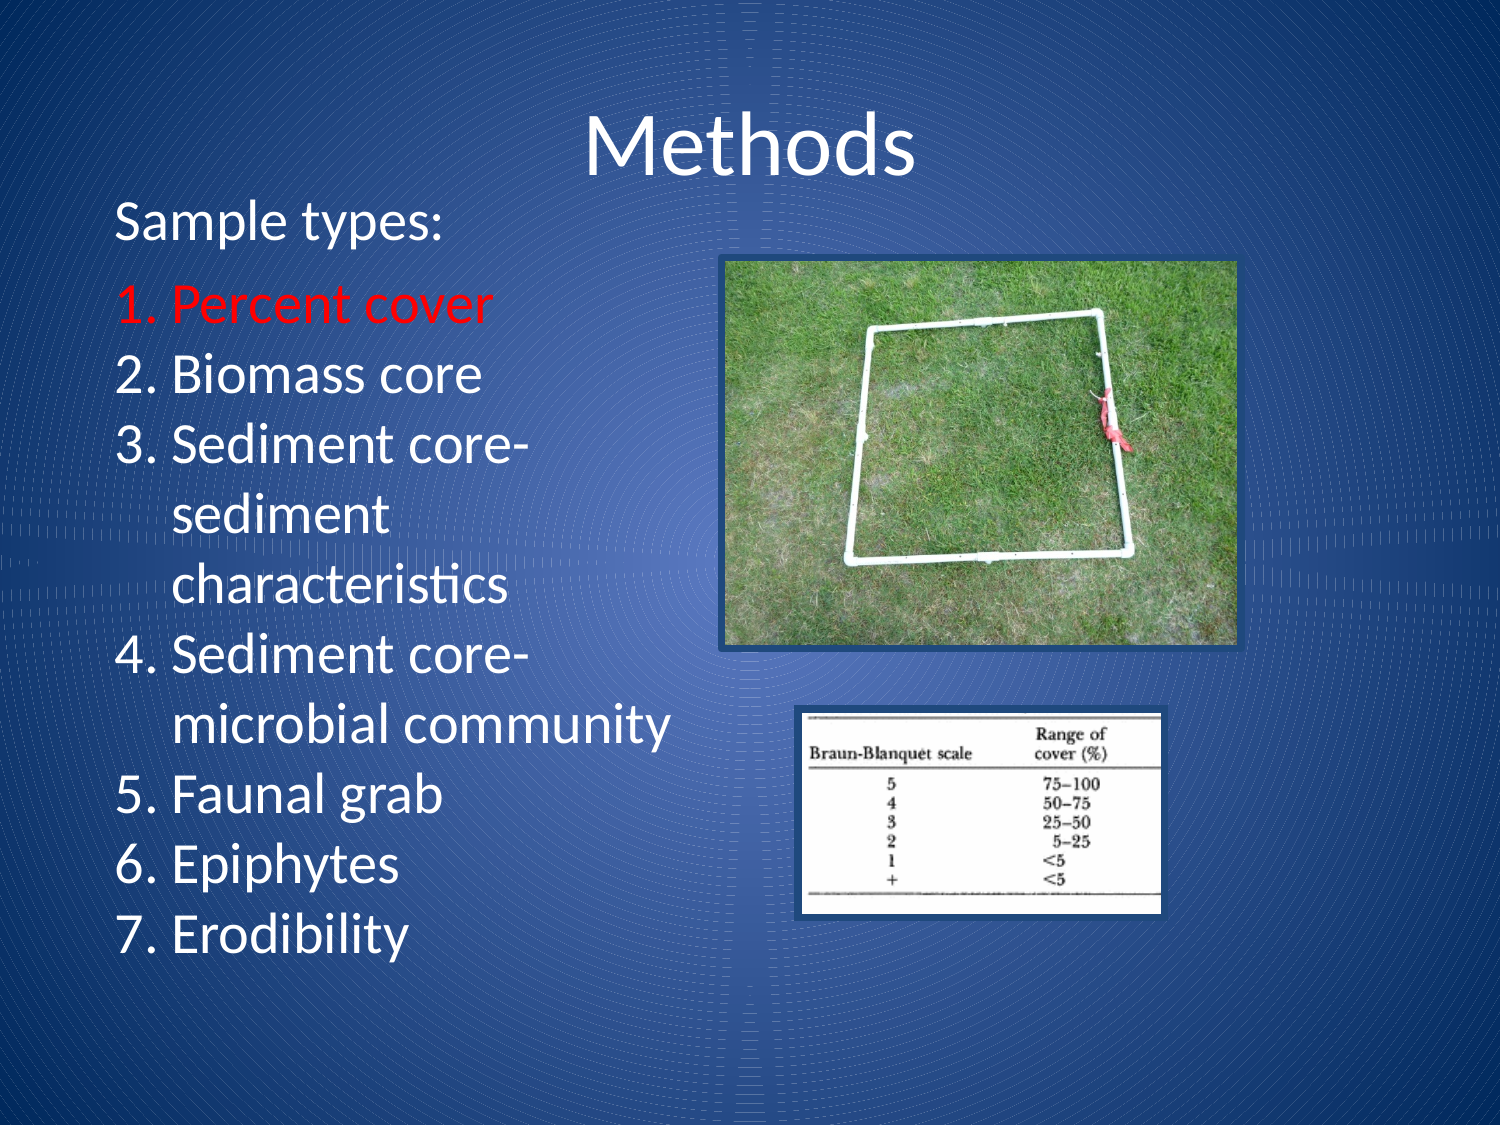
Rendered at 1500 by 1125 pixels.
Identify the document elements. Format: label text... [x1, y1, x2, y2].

title Methods [75, 45, 1425, 233]
picture [801, 712, 1162, 915]
text_box Sample types: [99, 174, 500, 260]
picture [724, 260, 1238, 646]
text_box Percent cover Biomass core Sediment core- sediment characteristics Sediment core- microbial community Faunal grab Epiphytes Erodibility [99, 187, 688, 972]
